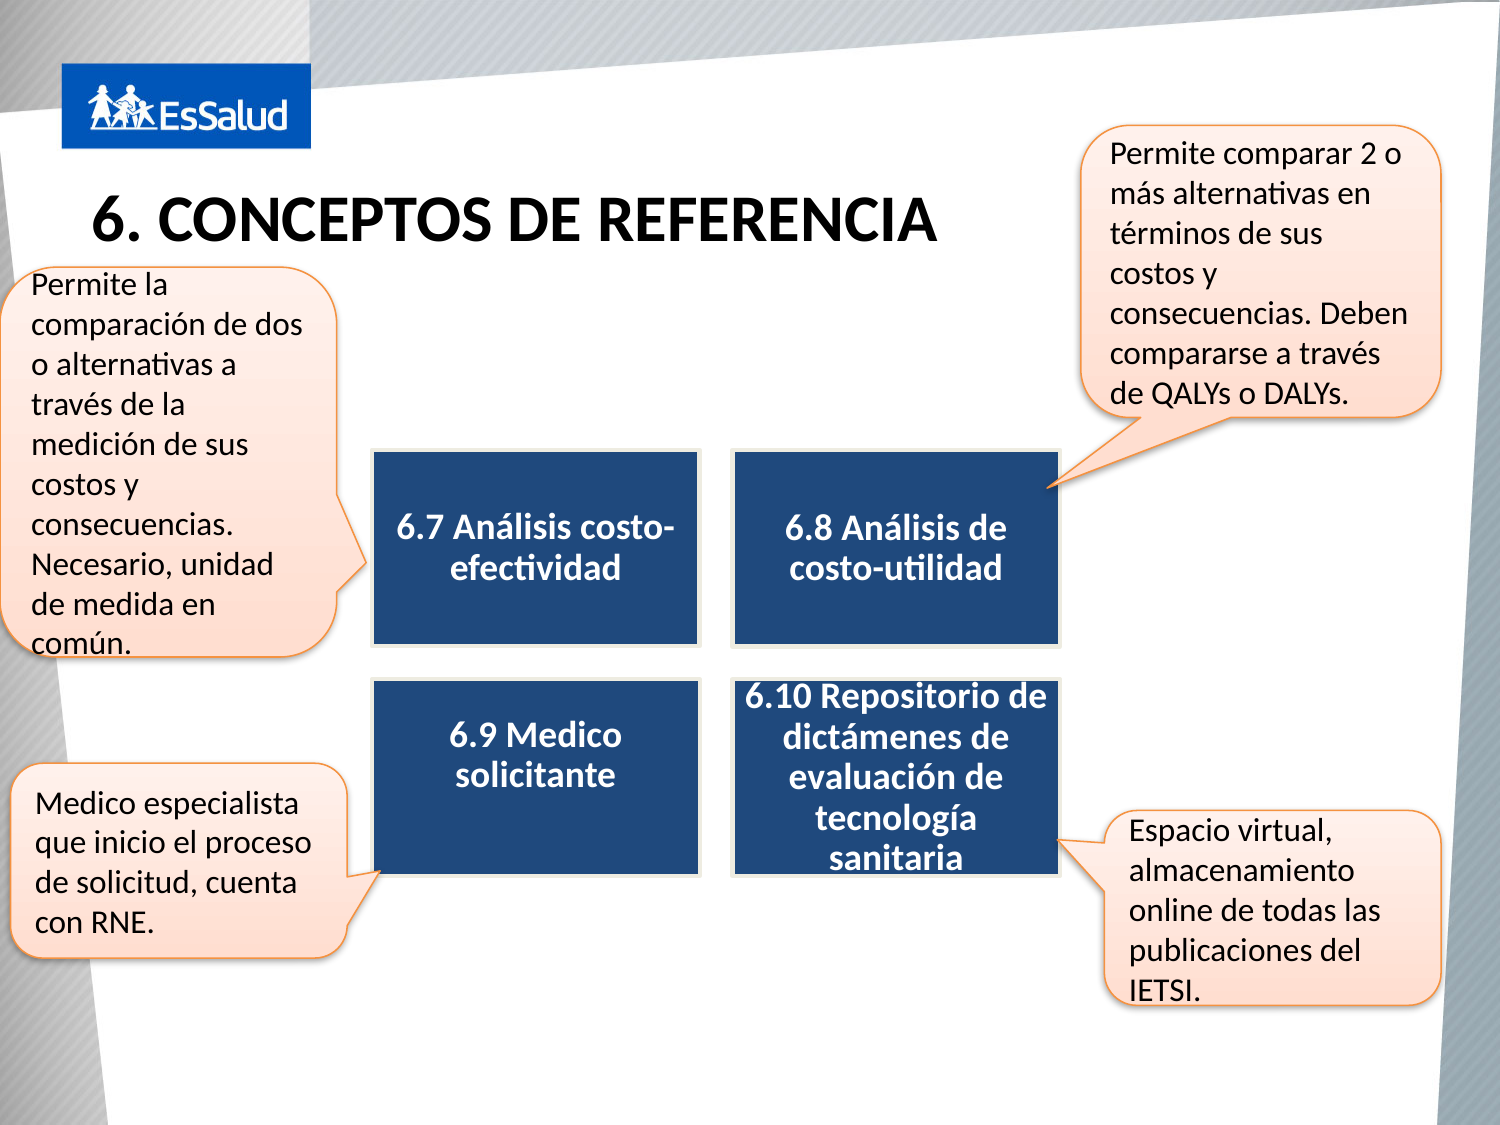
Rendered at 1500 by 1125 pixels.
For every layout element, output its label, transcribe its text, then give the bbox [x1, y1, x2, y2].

title 6. CONCEPTOS DE REFERENCIA [76, 155, 1079, 275]
text_box Permite la comparación de dos o alternativas a través de la medición de sus costos y consecuencias. Necesario, unidad de medida en común. [0, 266, 366, 658]
text_box Medico especialista que inicio el proceso de solicitud, cuenta con RNE. [9, 762, 366, 959]
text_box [371, 396, 1061, 929]
text_box Espacio virtual, almacenamiento online de todas las publicaciones del IETSI. [1065, 809, 1442, 1007]
text_box Permite comparar 2 o más alternativas en términos de sus costos y consecuencias. Deben compararse a través de QALYs o DALYs. [1065, 124, 1442, 483]
picture [0, 0, 1500, 1125]
